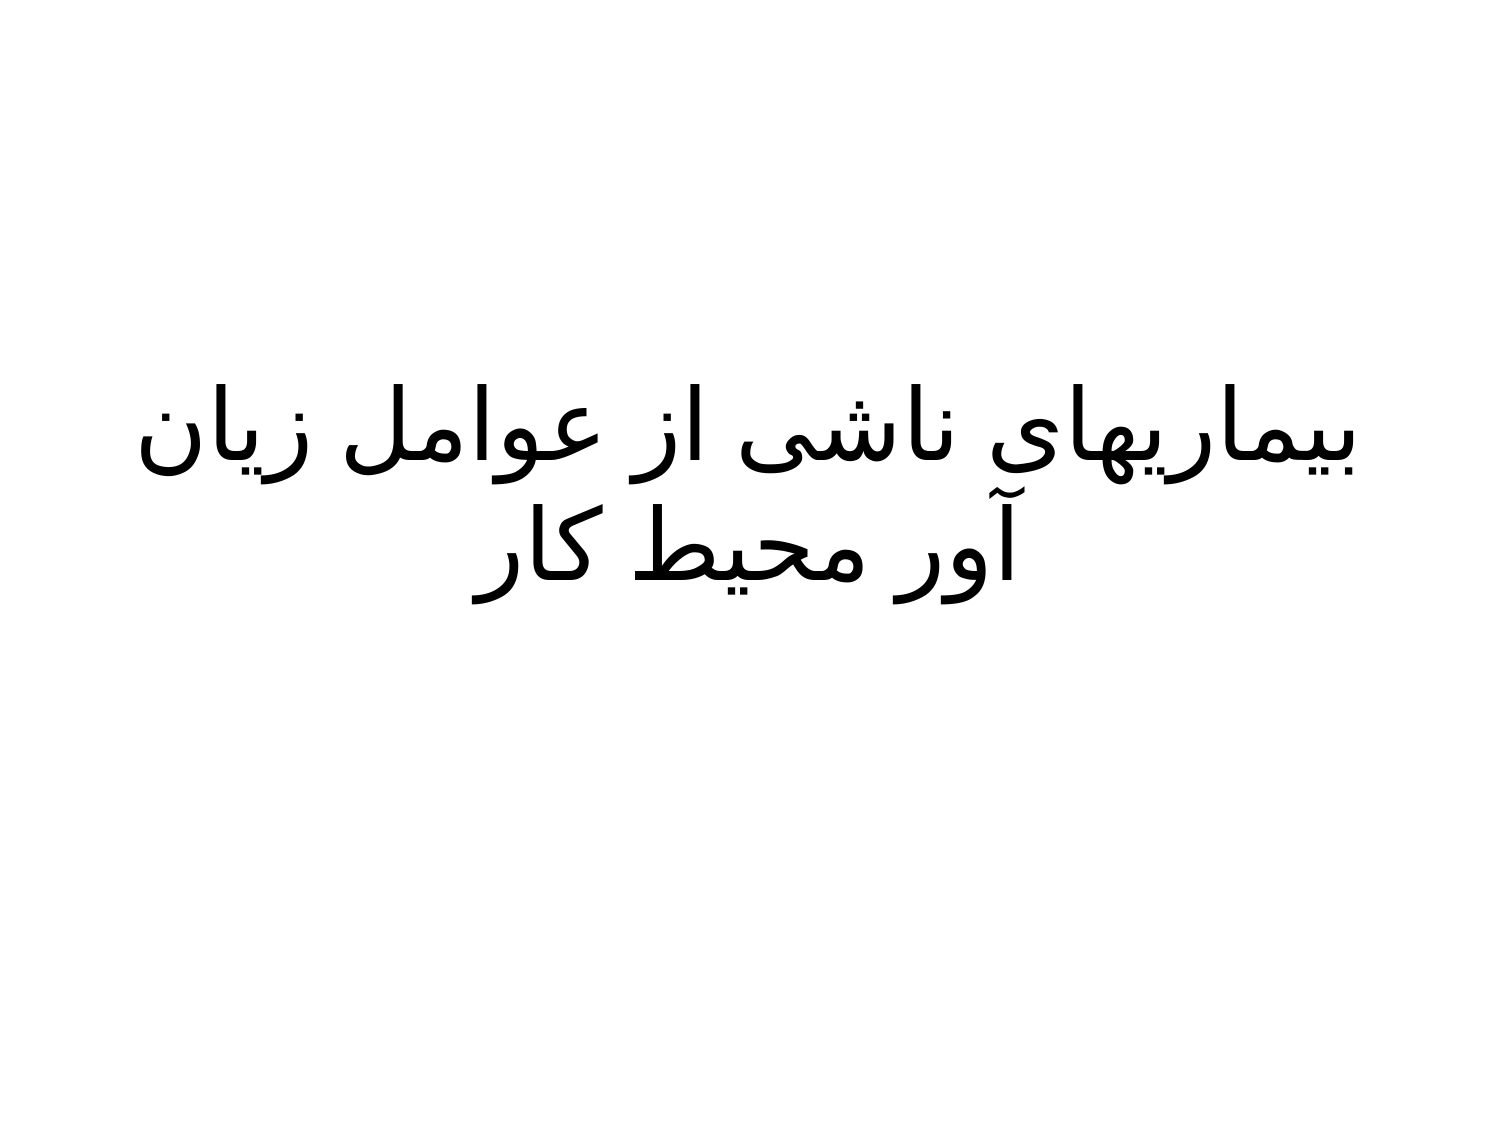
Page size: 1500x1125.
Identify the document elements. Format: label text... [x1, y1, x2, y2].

list بیماریهای ناشی از عوامل زیان آور محیط کار [112, 361, 1388, 608]
